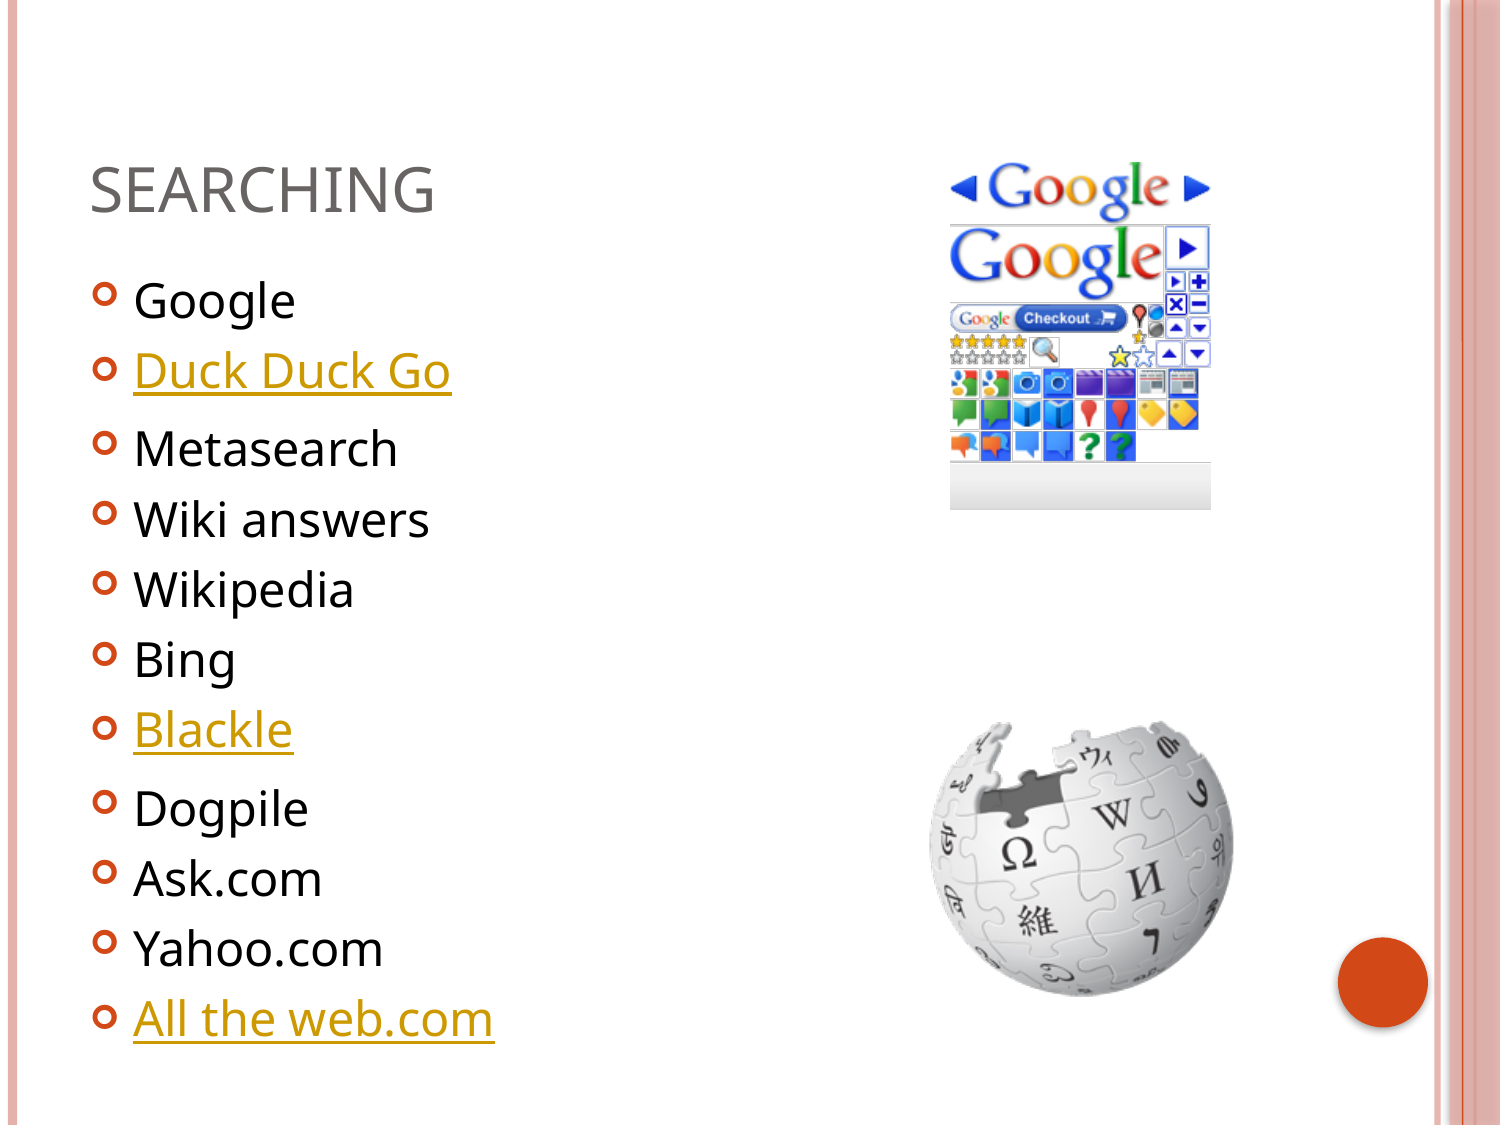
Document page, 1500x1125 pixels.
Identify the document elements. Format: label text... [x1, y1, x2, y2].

picture [949, 161, 1212, 510]
list Google Duck Duck Go Metasearch Wiki answers Wikipedia Bing Blackle Dogpile Ask.com Yahoo.com All the web.com [75, 262, 1300, 1062]
picture [924, 686, 1238, 1001]
title Searching [75, 45, 1300, 233]
